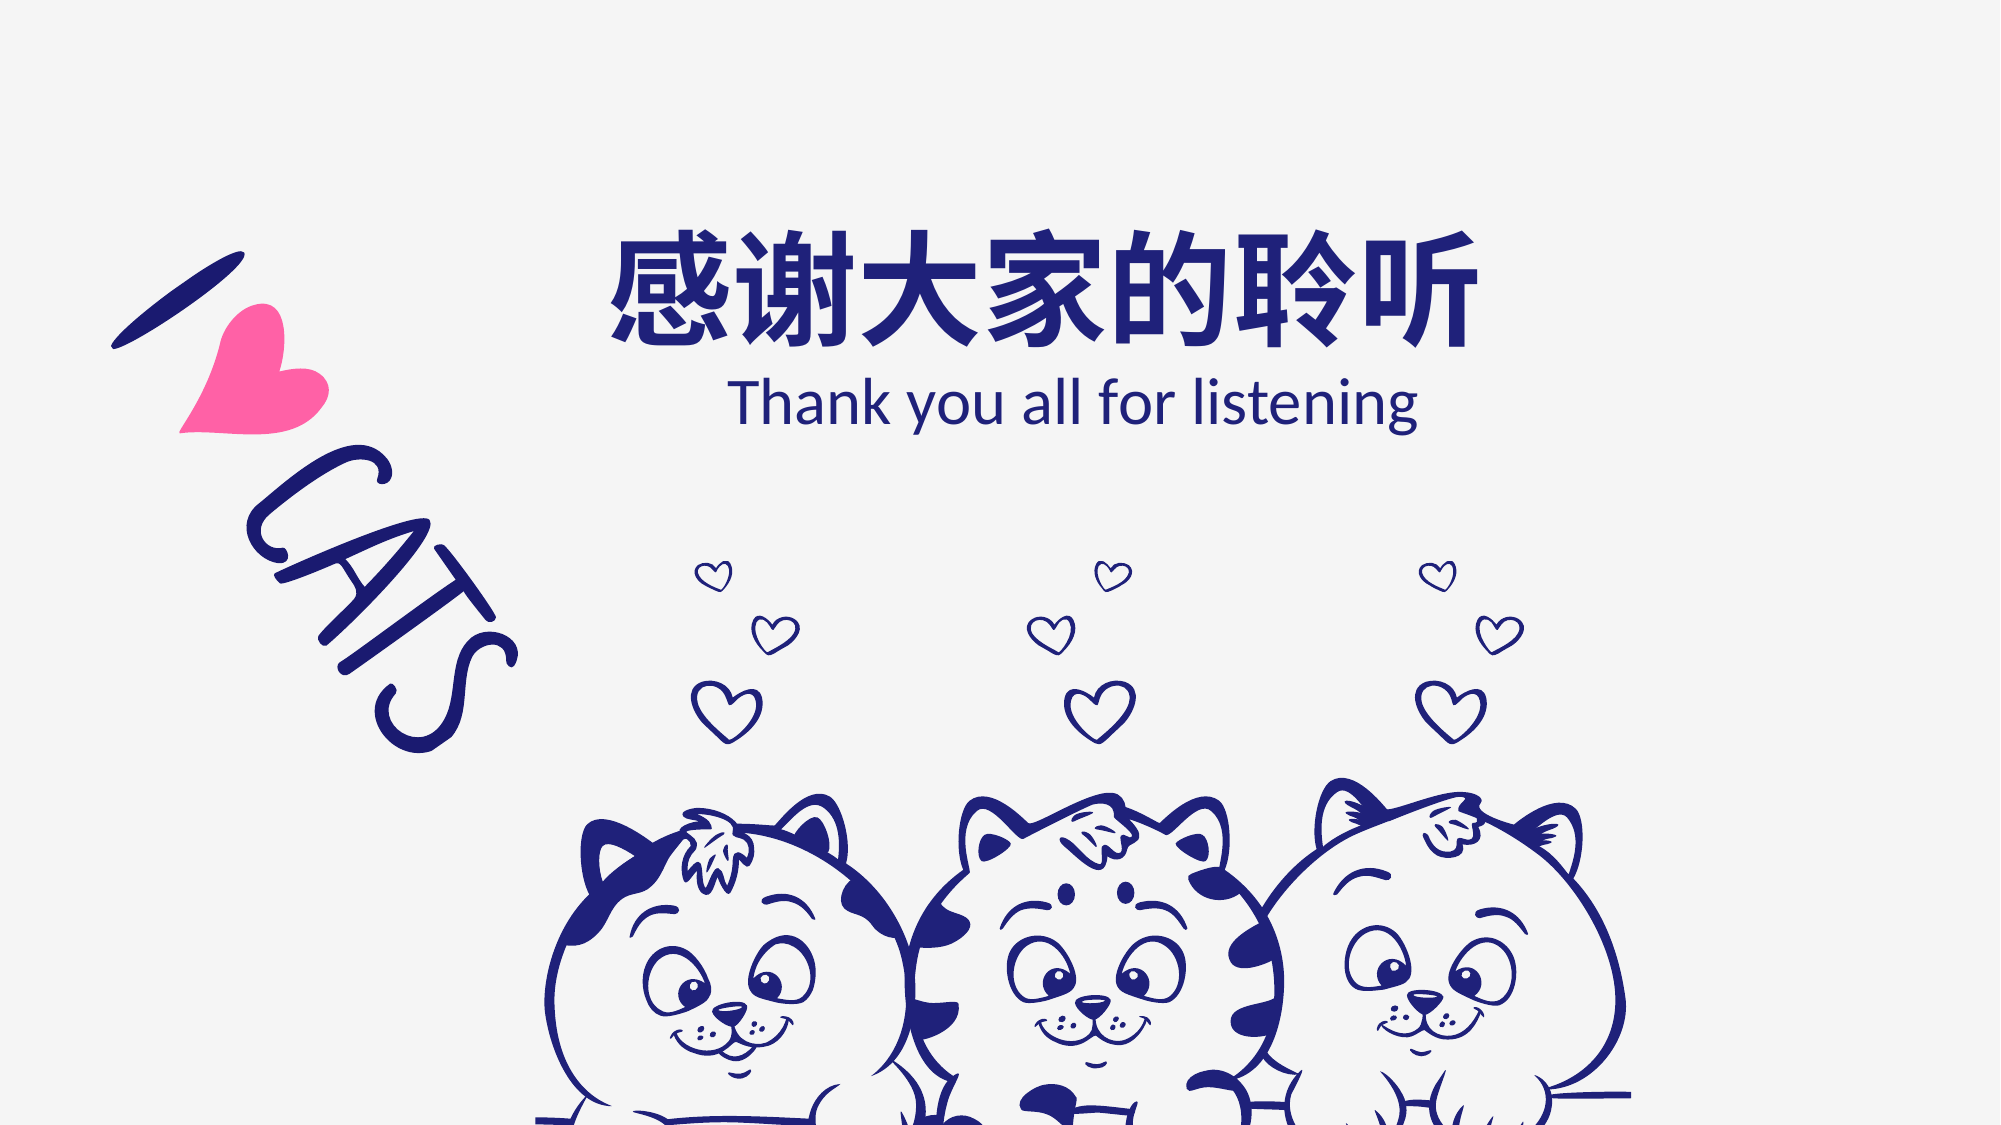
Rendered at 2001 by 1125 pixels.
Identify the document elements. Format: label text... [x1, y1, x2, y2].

picture [59, 423, 1632, 1125]
text_box 感谢大家的聆听 [484, 219, 1607, 354]
text_box Thank you all for listening [621, 354, 1526, 443]
